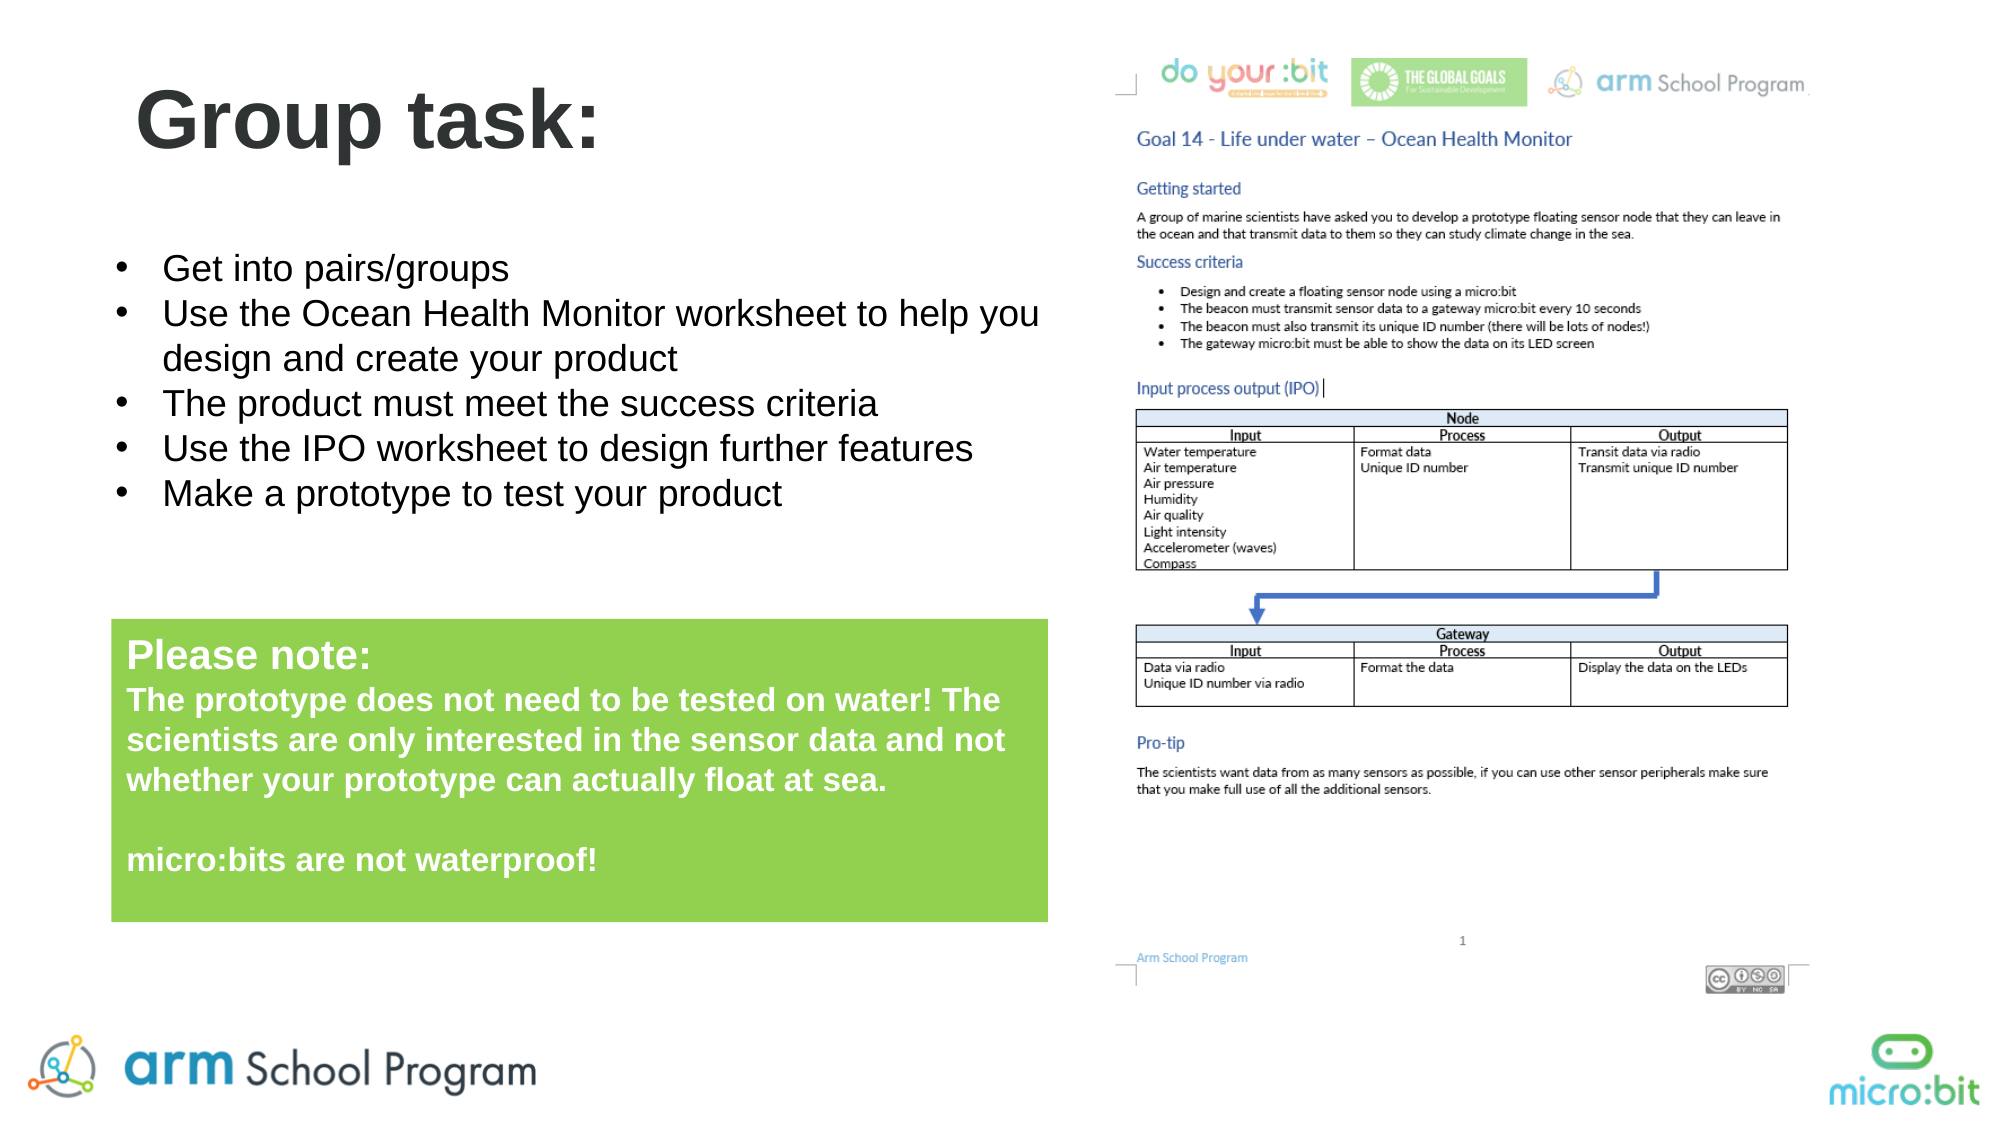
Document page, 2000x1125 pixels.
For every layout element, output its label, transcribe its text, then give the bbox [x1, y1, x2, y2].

picture [20, 1029, 545, 1107]
picture [1829, 1029, 1980, 1106]
title Group task: [135, 58, 1101, 151]
text_box Get into pairs/groups Use the Ocean Health Monitor worksheet to help you design and create your product The product must meet the success criteria Use the IPO worksheet to design further features Make a prototype to test your product [100, 236, 1097, 602]
text_box Please note: The prototype does not need to be tested on water! The scientists are only interested in the sensor data and not whether your prototype can actually float at sea. micro:bits are not waterproof! [109, 617, 1050, 924]
picture [1102, 58, 1822, 996]
